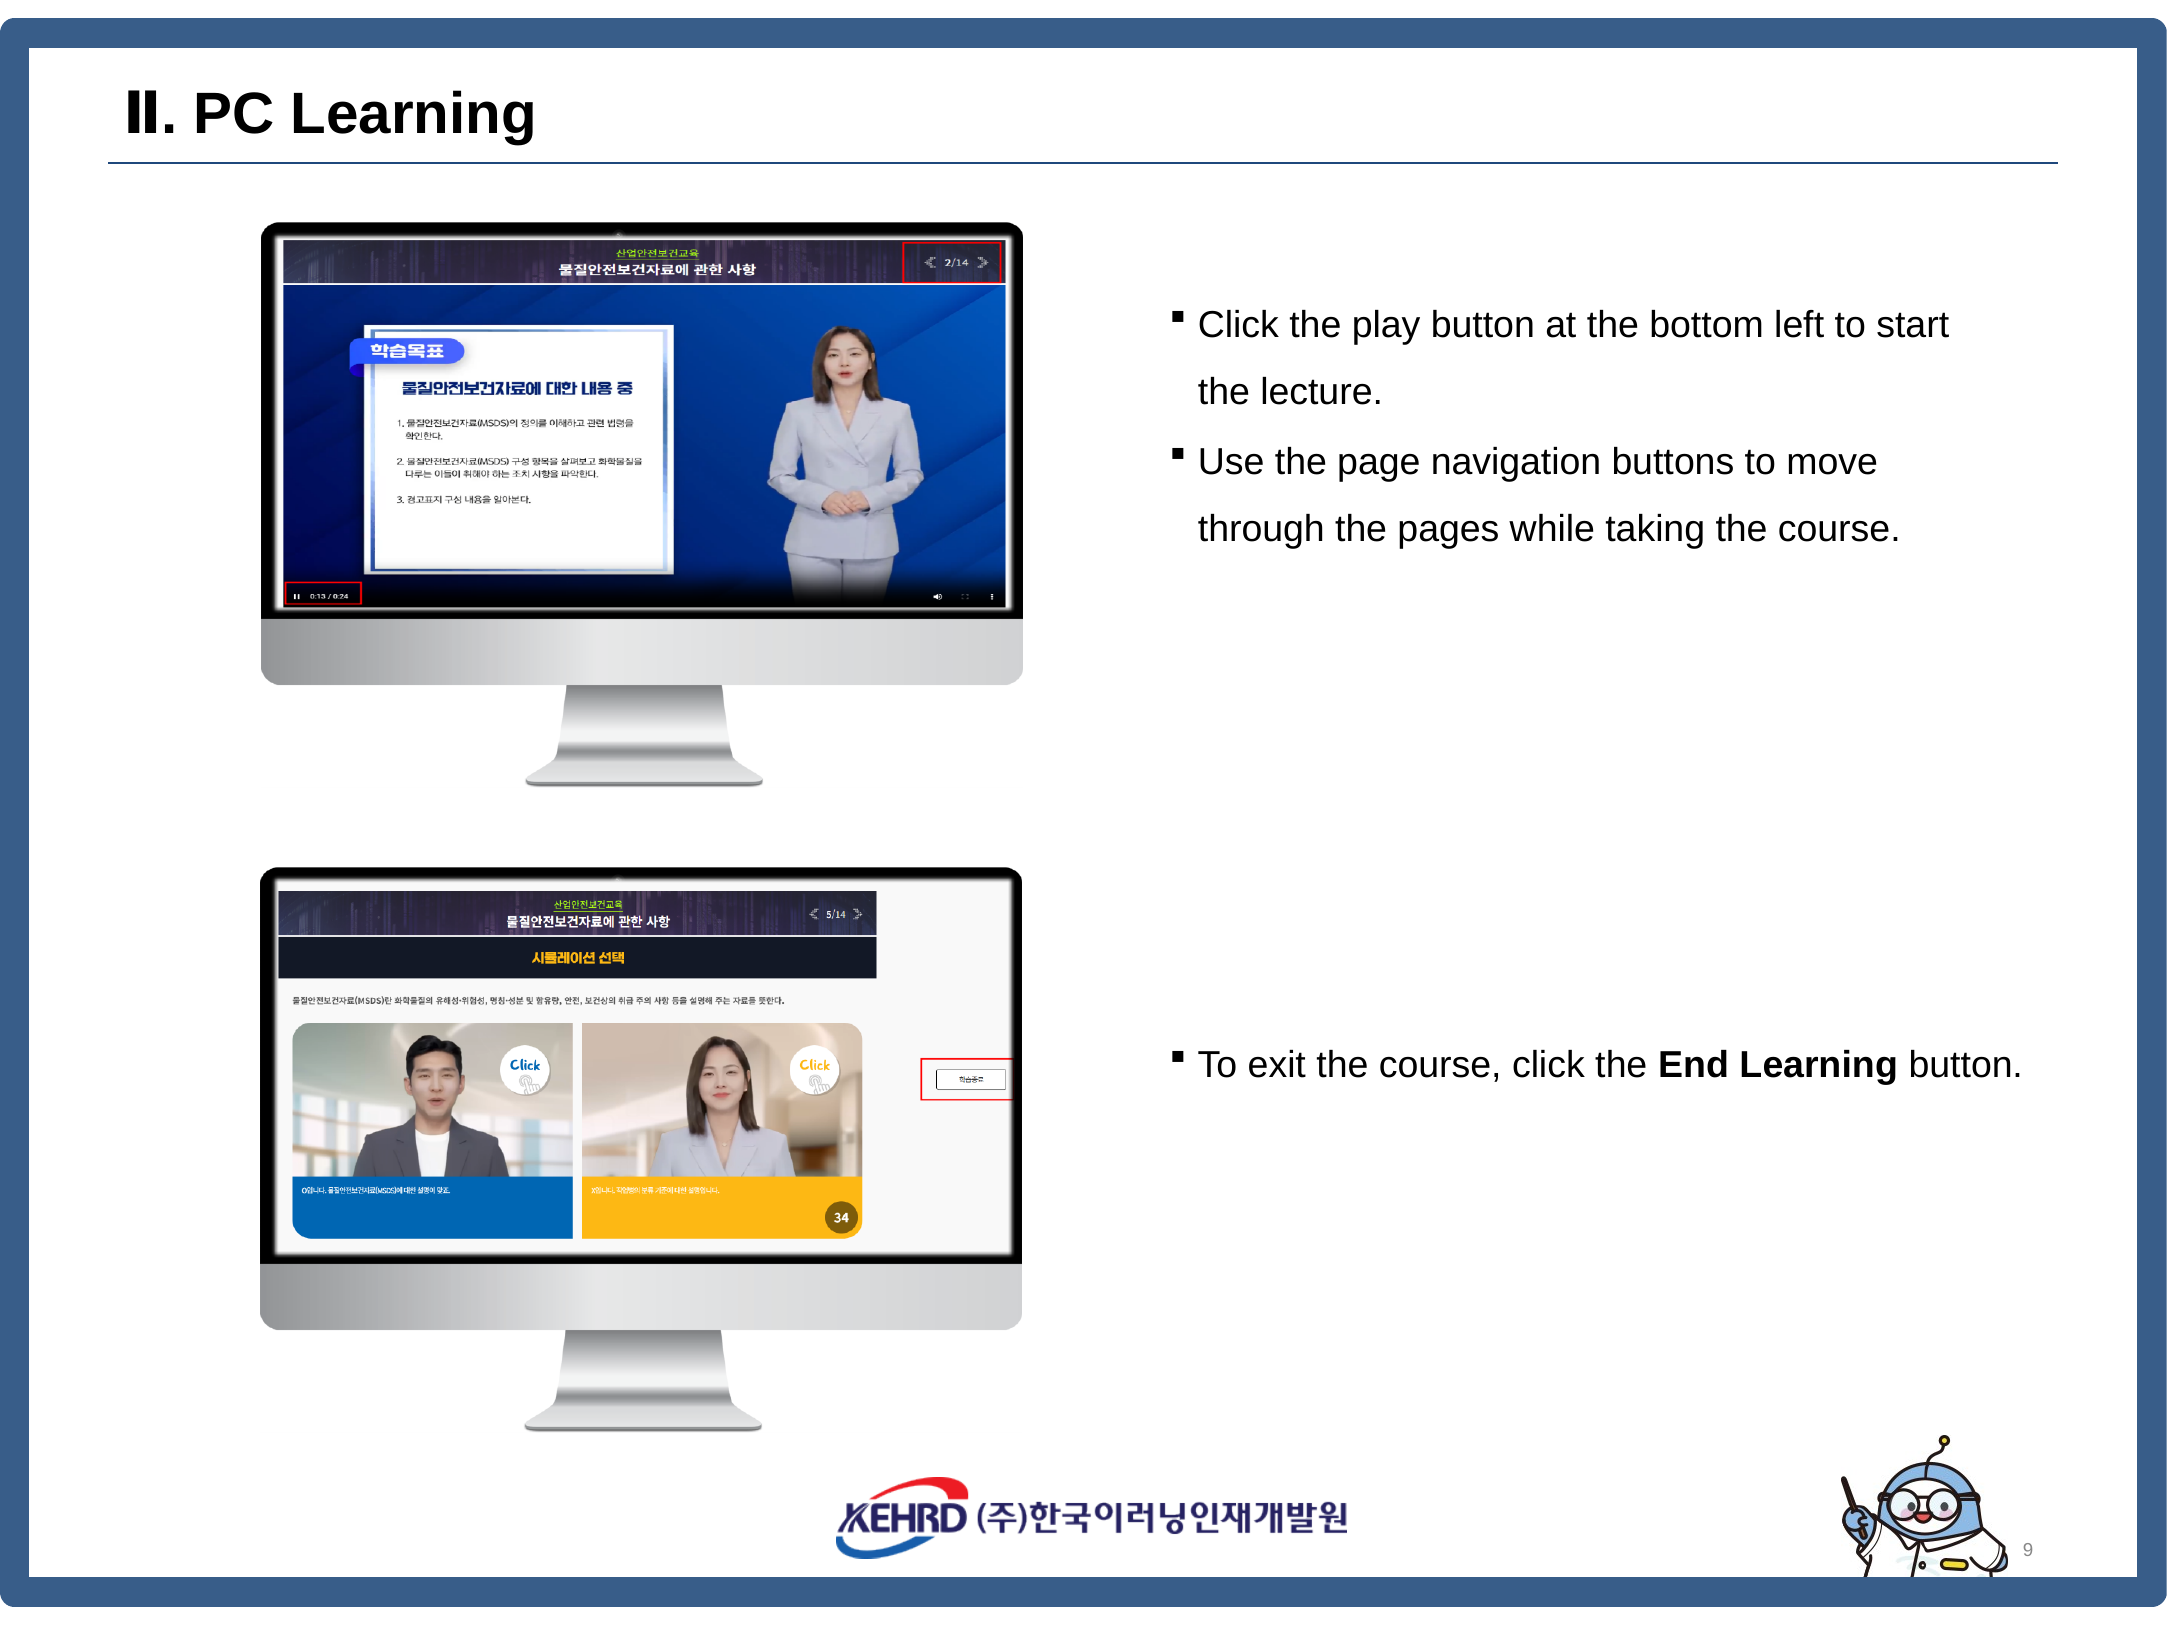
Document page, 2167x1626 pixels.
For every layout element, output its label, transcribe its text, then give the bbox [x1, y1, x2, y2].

slide_number 9 [2016, 1534, 2052, 1625]
text_box To exit the course, click the End Learning button. [1167, 1037, 2099, 1085]
picture [1841, 1435, 2008, 1577]
title Ⅱ. PC Learning [121, 73, 883, 347]
picture [836, 1477, 1347, 1559]
text_box Click the play button at the bottom left to start the lecture. Use the page navigation buttons to move through the pages while taking the course. [1167, 274, 1971, 550]
picture [260, 222, 1023, 789]
picture [259, 866, 1022, 1433]
